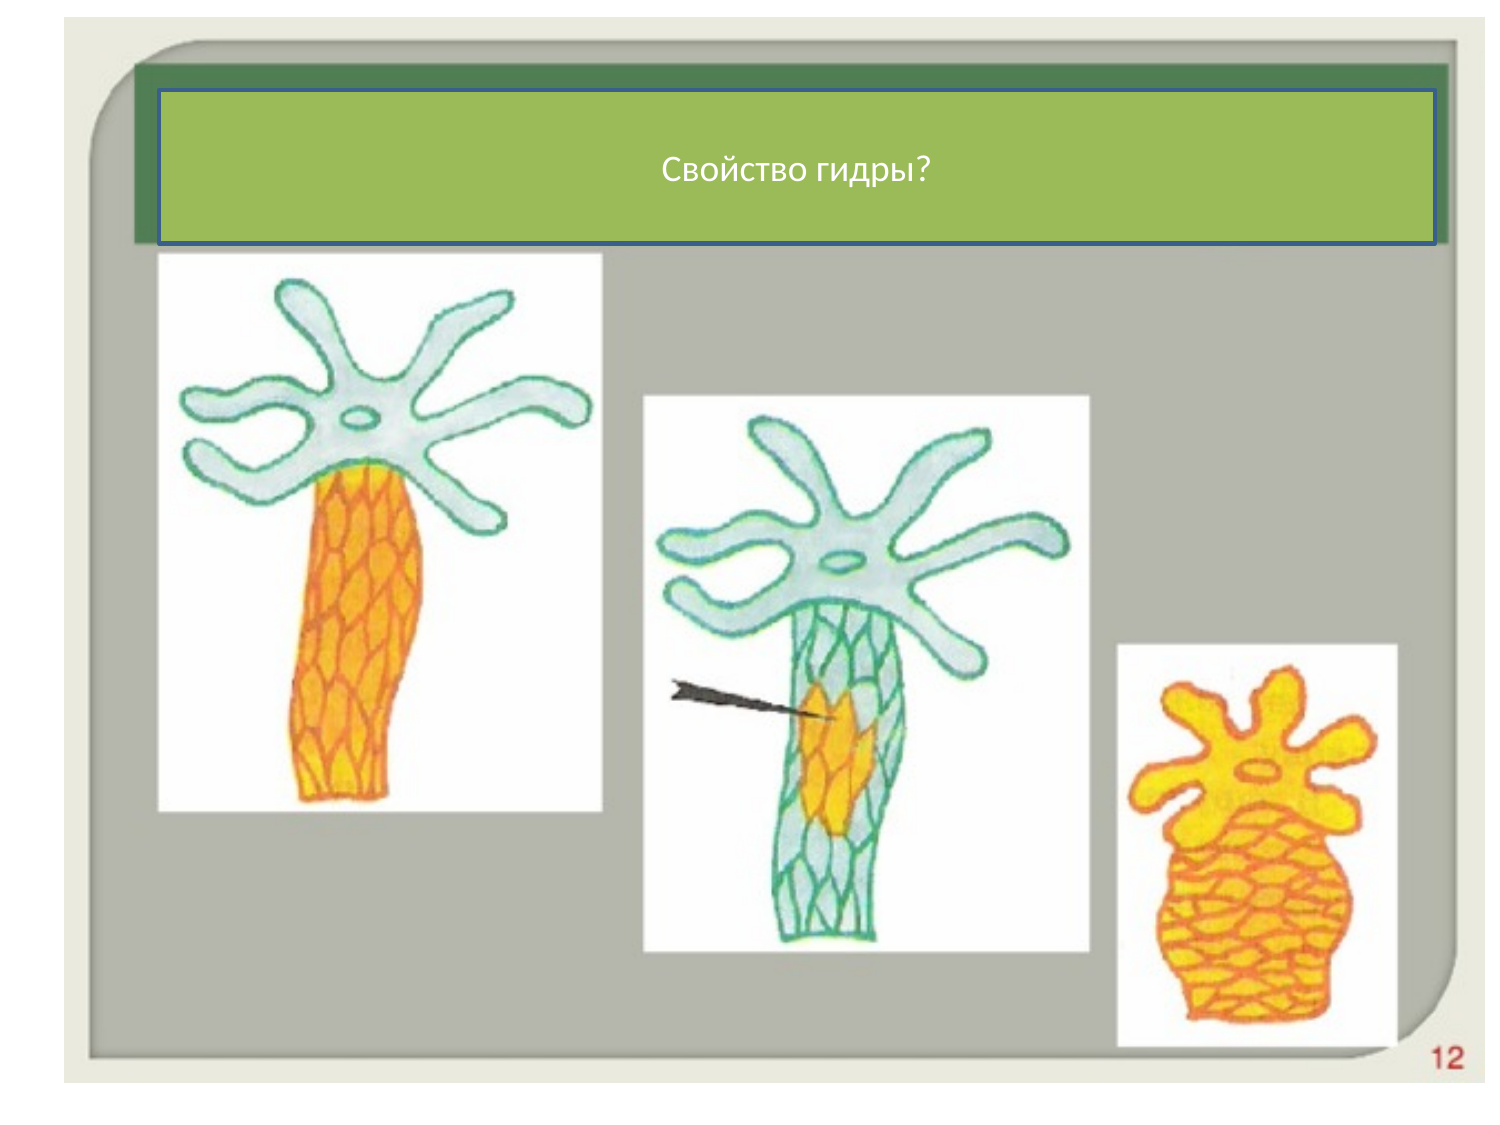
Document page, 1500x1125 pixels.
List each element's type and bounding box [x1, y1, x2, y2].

picture [64, 17, 1485, 1083]
